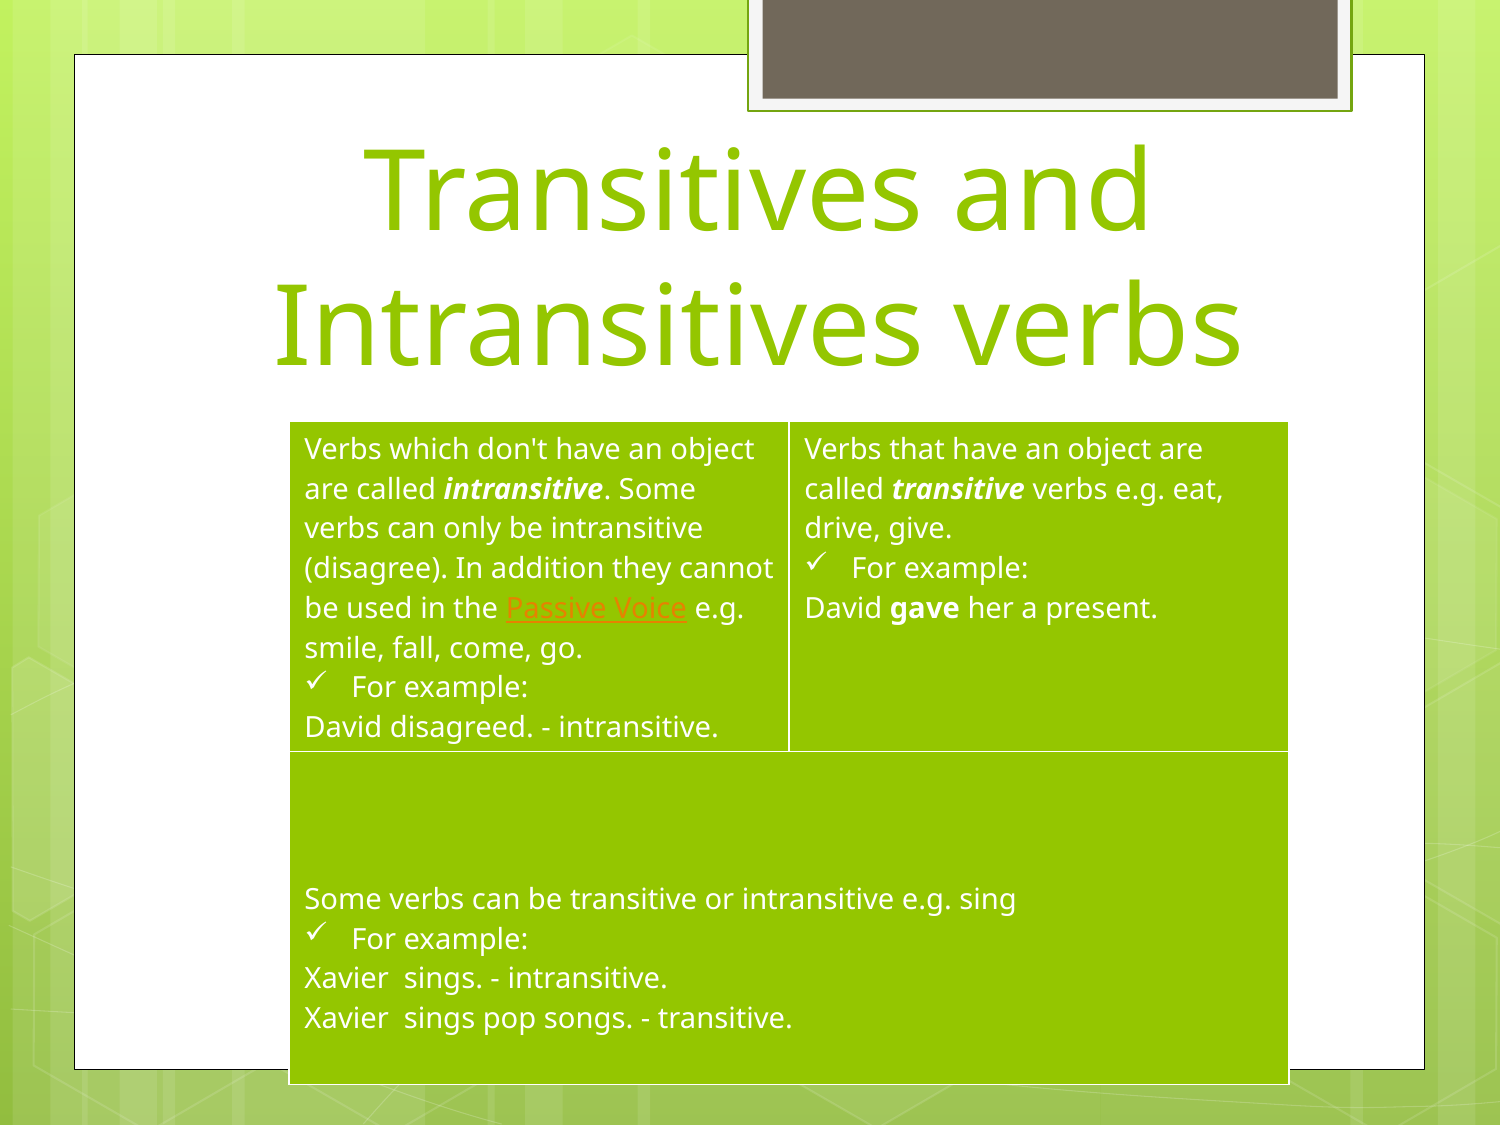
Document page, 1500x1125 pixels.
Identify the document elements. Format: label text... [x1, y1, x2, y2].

title Transitives and Intransitives verbs [183, 208, 1336, 396]
table_header Some verbs can be transitive or intransitive e.g. sing For example: Xavier sings. - intransitive. Xavier sings pop songs. - transitive. [290, 752, 1288, 1084]
table_header Verbs that have an object are called transitive verbs e.g. eat, drive, give. For example: David gave her a present. [790, 422, 1288, 751]
table_header Verbs which don't have an object are called intransitive. Some verbs can only be intransitive (disagree). In addition they cannot be used in the Passive Voice e.g. smile, fall, come, go. For example: David disagreed. - intransitive. [290, 422, 788, 751]
